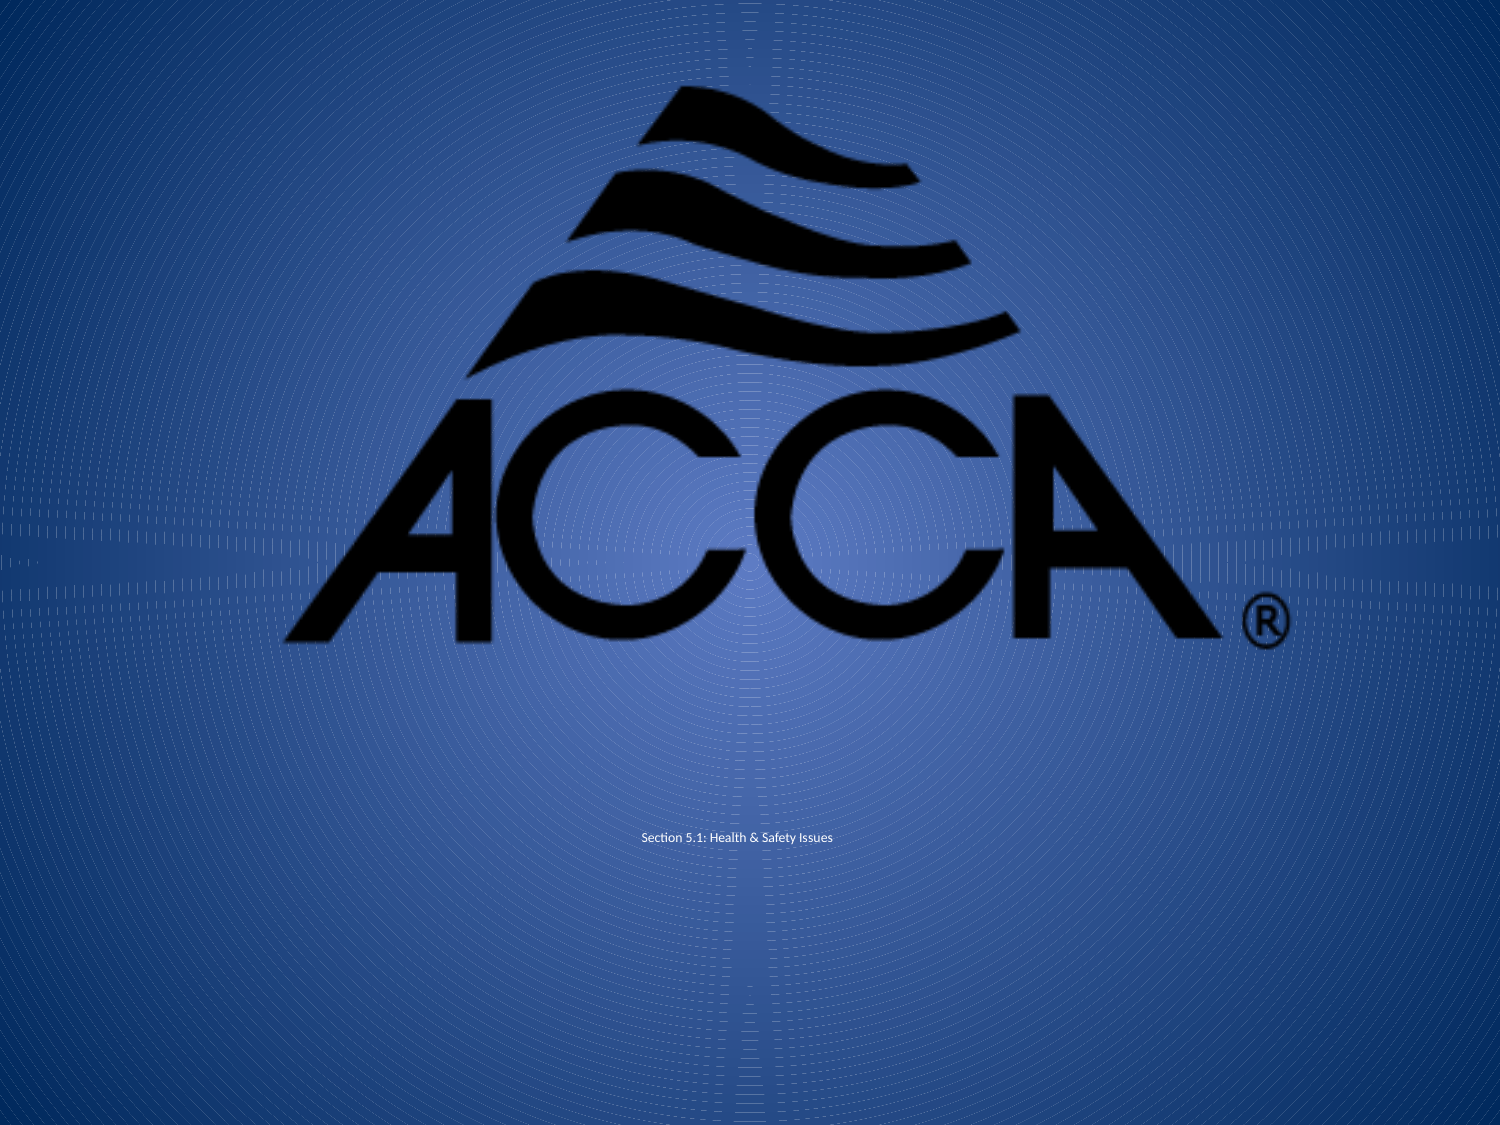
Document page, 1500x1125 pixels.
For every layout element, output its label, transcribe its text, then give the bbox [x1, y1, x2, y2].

picture [237, 24, 1334, 738]
title Section 5.1: Health & Safety Issues [0, 787, 1475, 888]
